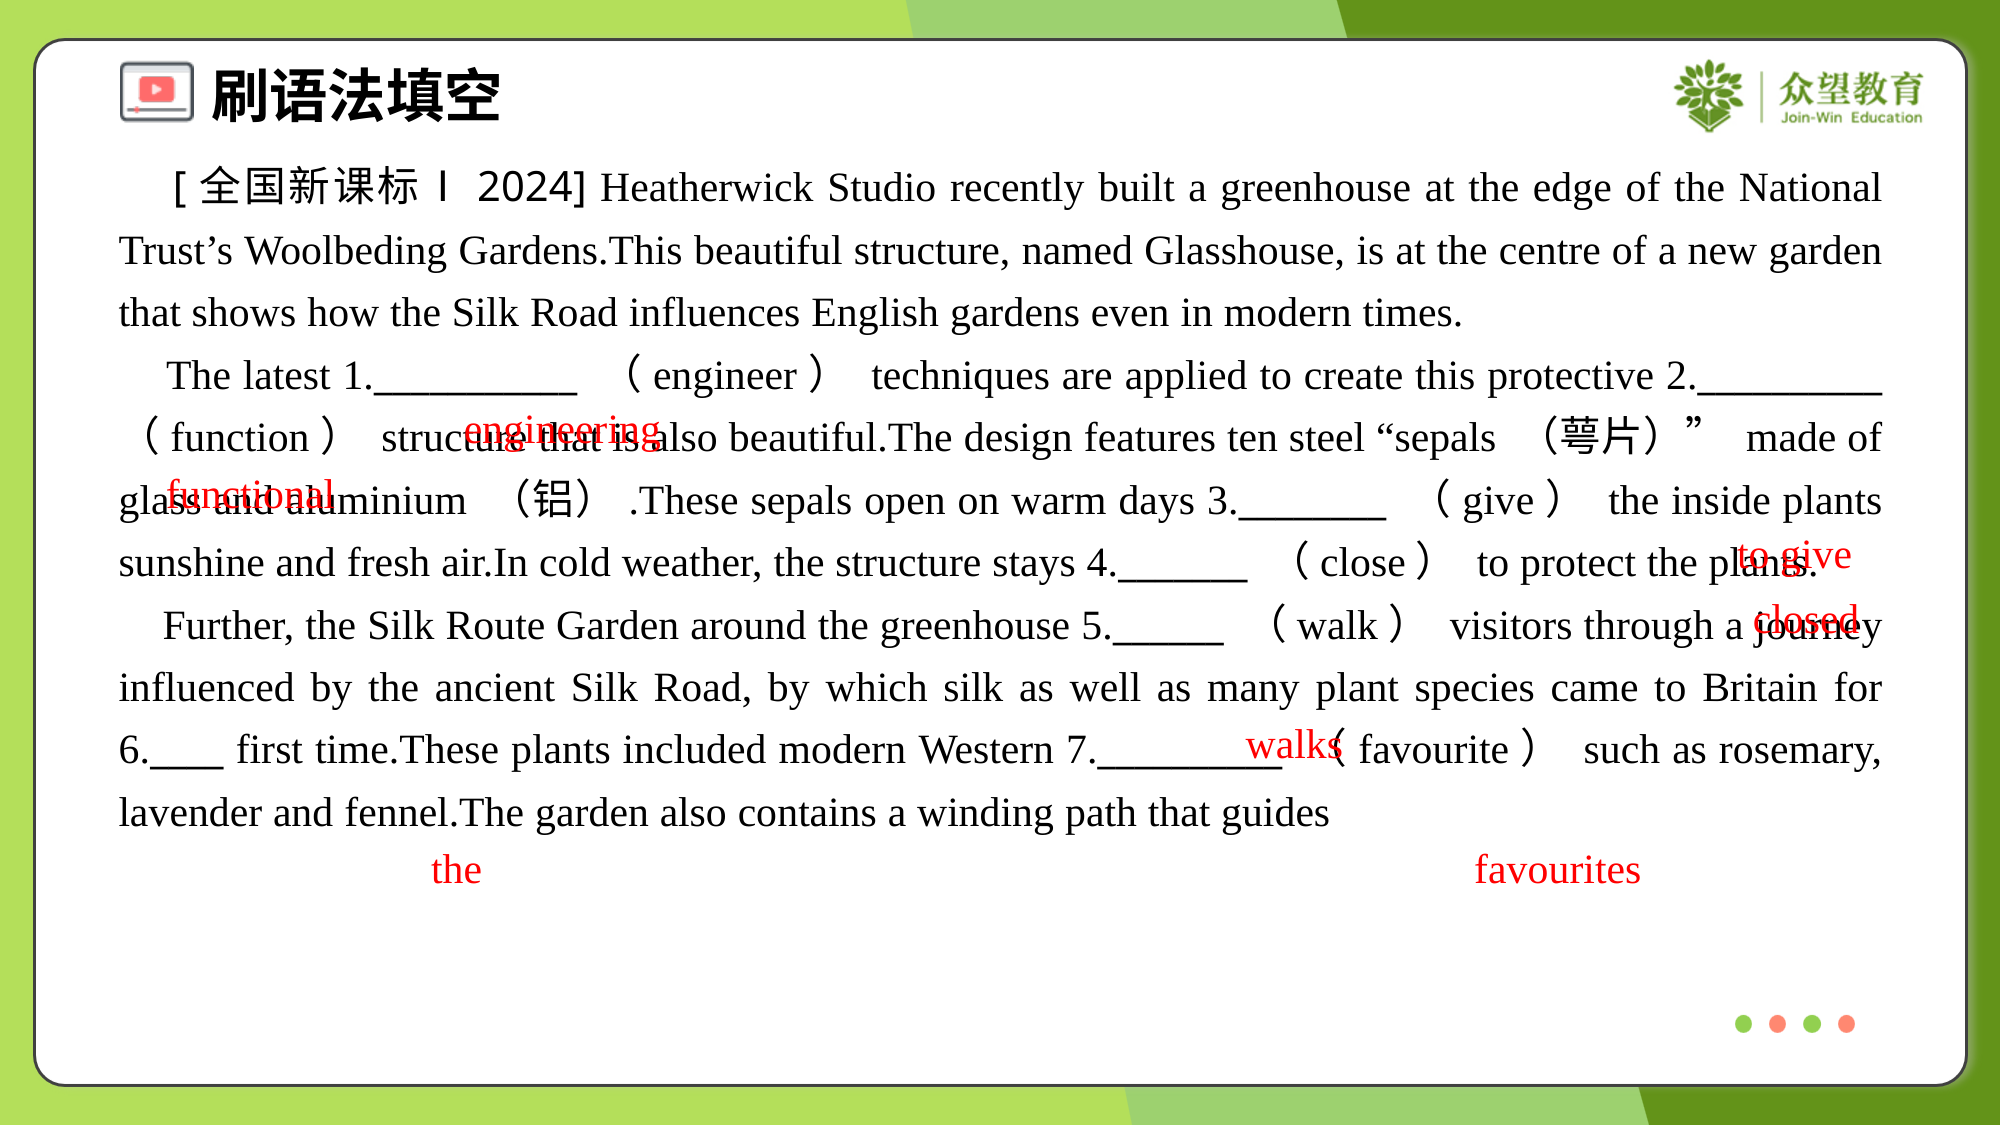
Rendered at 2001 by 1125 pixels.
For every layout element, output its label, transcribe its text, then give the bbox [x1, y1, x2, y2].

text_box to give [1727, 514, 1862, 572]
picture [0, 0, 2000, 1125]
text_box closed [1748, 578, 1864, 637]
text_box functional [161, 453, 340, 512]
text_box walks [1240, 703, 1348, 762]
text_box favourites [1469, 828, 1646, 887]
text_box [全国新课标Ⅰ2024] Heatherwick Studio recently built a greenhouse at the edge of the National Trust’s Woolbeding Gardens.This beautiful structure, named Glasshouse, is at the centre of a new garden that shows how the Silk Road influences English gardens even in modern times. The latest 1.___________ （engineer） techniques are applied to create this protective 2.__________ （function） structure that is also beautiful.The design features ten steel “sepals （萼片）” made of glass and aluminium （铝）.These sepals open on warm days 3.________ （give） the inside plants sunshine and fresh air.In cold weather, the structure stays 4._______ （close） to protect the plants. Further, the Silk Route Garden around the greenhouse 5.______ （walk） visitors through a journey influenced by the ancient Silk Road, by which silk as well as many plant species came to Britain for 6.____ first time.These plants included modern Western 7.__________ （favourite） such as rosemary, lavender and fennel.The garden also contains a winding path that guides [118, 147, 1883, 955]
text_box engineering [459, 389, 666, 447]
text_box the [426, 828, 487, 887]
